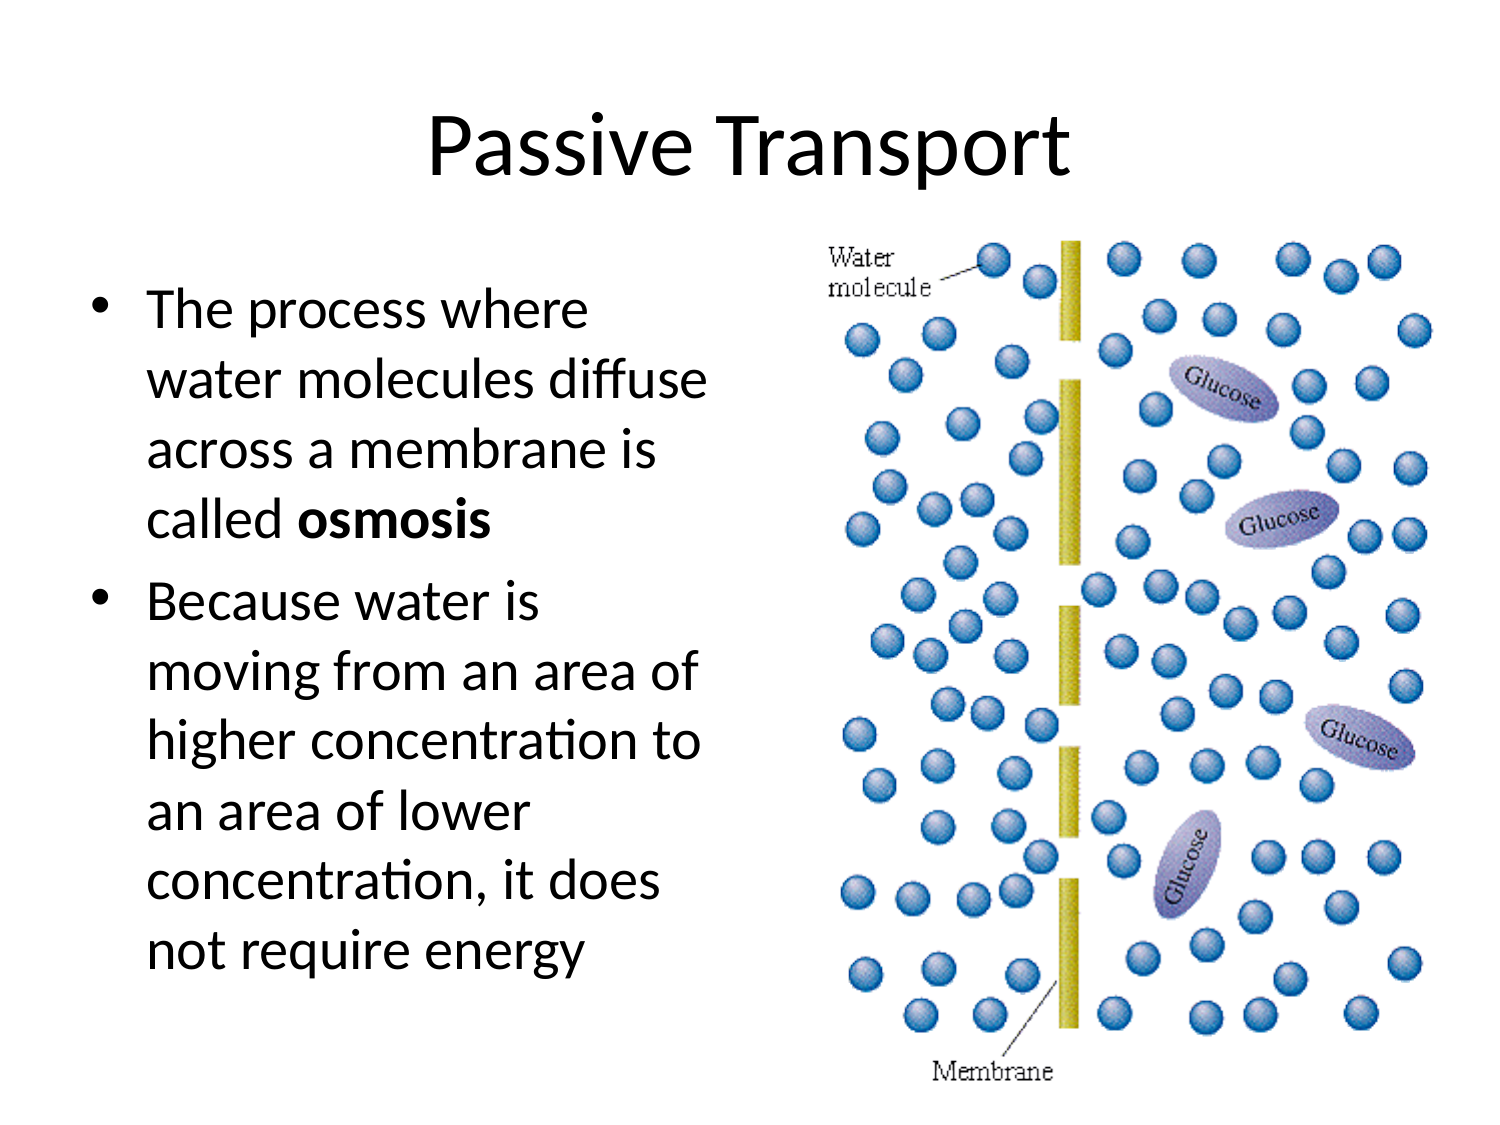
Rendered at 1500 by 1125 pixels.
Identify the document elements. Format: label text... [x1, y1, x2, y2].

list The process where water molecules diffuse across a membrane is called osmosis Because water is moving from an area of higher concentration to an area of lower concentration, it does not require energy [75, 262, 738, 1005]
picture [824, 237, 1438, 1087]
title Passive Transport [75, 45, 1425, 233]
